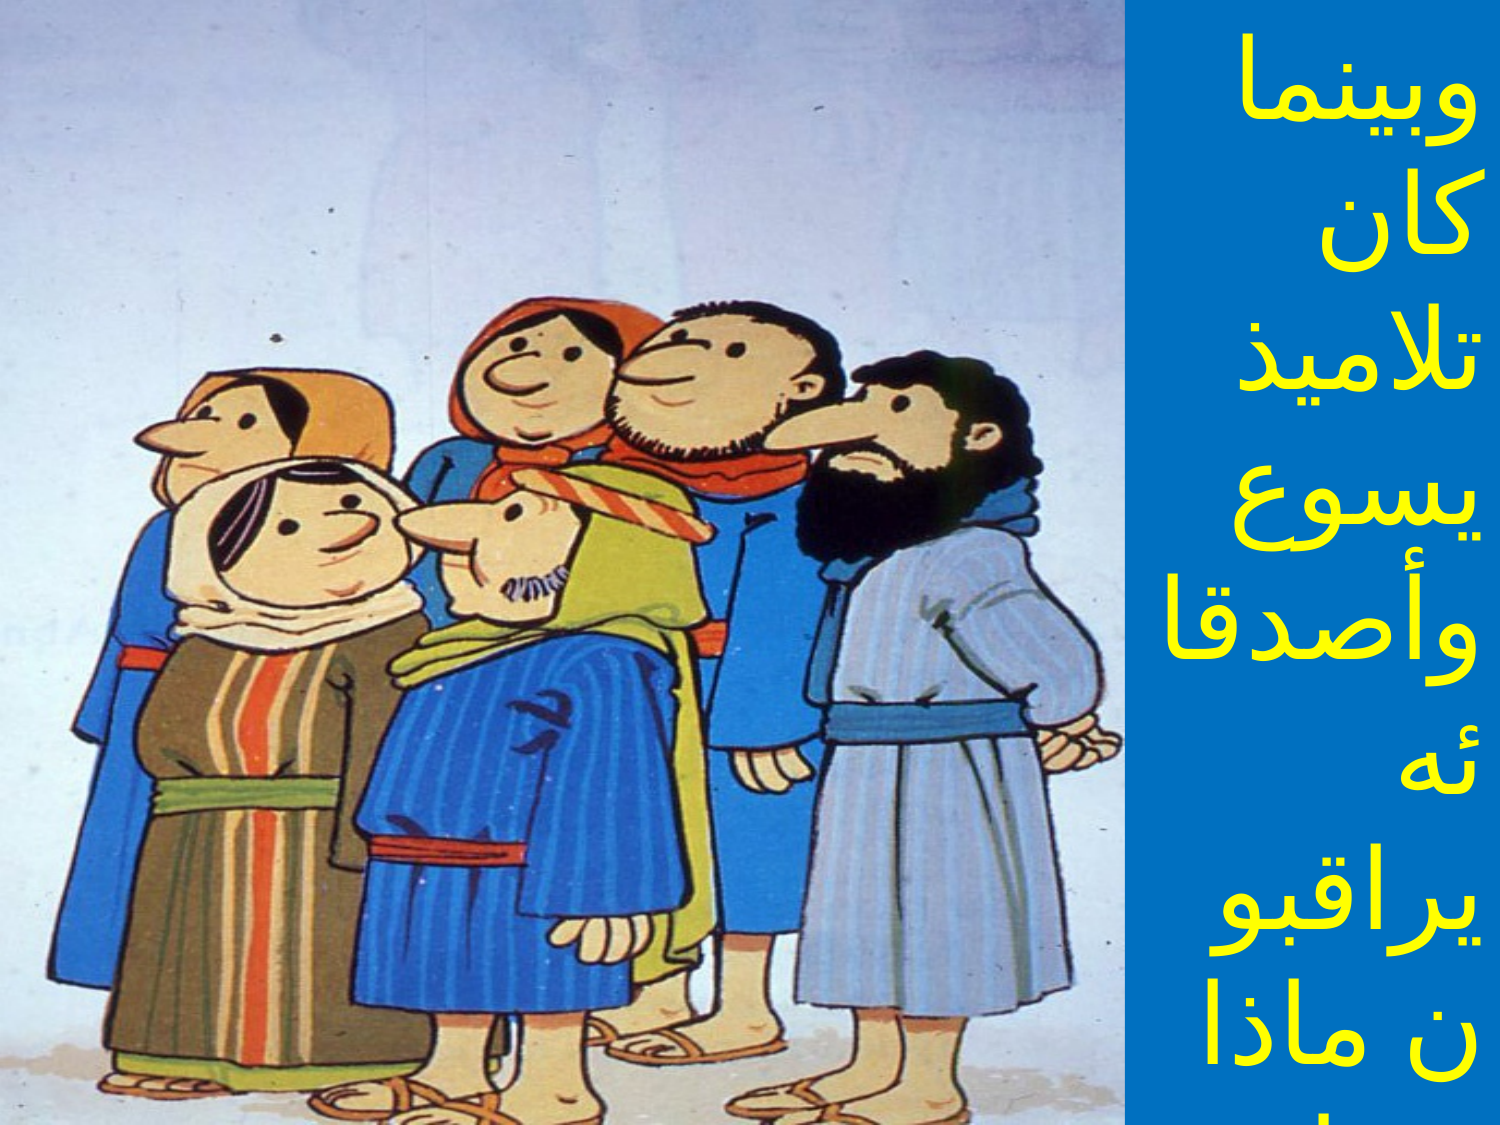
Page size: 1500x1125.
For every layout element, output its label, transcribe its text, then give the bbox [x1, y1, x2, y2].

picture [0, 0, 1126, 1125]
text_box وبينما كان تلاميذ يسوع وأصدقائه يراقبون ماذا يفعل . [1126, 0, 1500, 1125]
